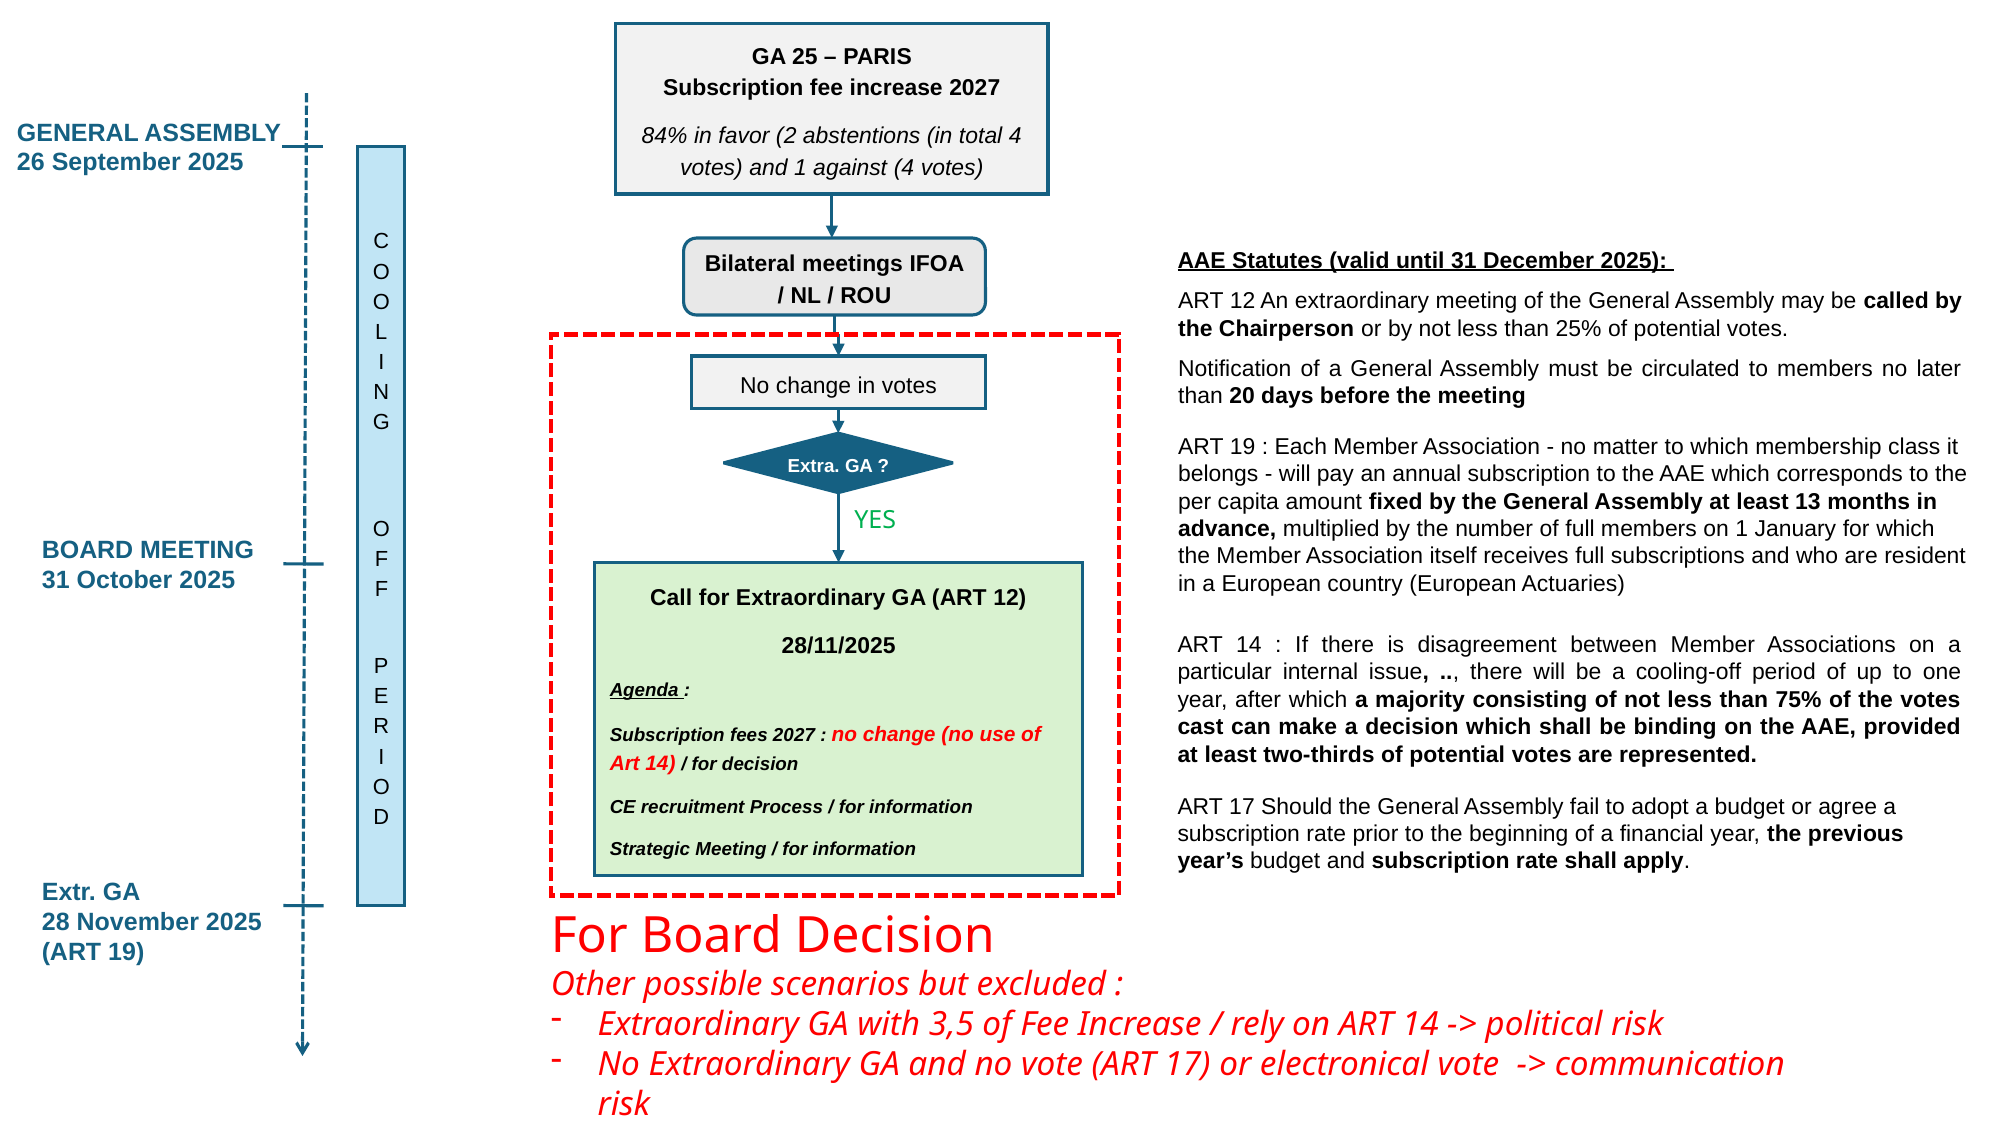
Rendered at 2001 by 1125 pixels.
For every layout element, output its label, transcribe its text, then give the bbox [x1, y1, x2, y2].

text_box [301, 92, 307, 108]
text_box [1, 108, 324, 185]
text_box ART 17 Should the General Assembly fail to adopt a budget or agree a subscription rate prior to the beginning of a financial year, the previous year’s budget and subscription rate shall apply. [1162, 783, 1987, 881]
text_box COOLING OFF PERIOD [356, 145, 406, 907]
text_box Extra. GA ? [723, 431, 954, 495]
text_box AAE Statutes (valid until 31 December 2025): [1162, 237, 1977, 308]
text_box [815, 332, 858, 338]
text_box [26, 525, 335, 603]
text_box Bilateral meetings IFOA / NL / ROU [682, 236, 988, 317]
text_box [301, 975, 307, 1057]
text_box ART 12 An extraordinary meeting of the General Assembly may be called by the Chairperson or by not less than 25% of potential votes. Notification of a General Assembly must be circulated to members no later than 20 days before the meeting [1163, 276, 1977, 416]
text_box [26, 867, 335, 975]
text_box For Board Decision Other possible scenarios but excluded : Extraordinary GA with 3,5 of Fee Increase / rely on ART 14 -> political risk No Extraordinary GA and no vote (ART 17) or electronical vote -> communication risk [536, 894, 1846, 1125]
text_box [301, 603, 307, 867]
text_box ART 14 : If there is disagreement between Member Associations on a particular internal issue, .., there will be a cooling-off period of up to one year, after which a majority consisting of not less than 75% of the votes cast can make a decision which shall be binding on the AAE, provided at least two-thirds of potential votes are represented. [1162, 621, 1977, 783]
text_box GA 25 – PARIS Subscription fee increase 2027 84% in favor (2 abstentions (in total 4 votes) and 1 against (4 votes) [614, 22, 1050, 196]
text_box ART 19 : Each Member Association - no matter to which membership class it belongs - will pay an annual subscription to the AAE which corresponds to the per capita amount fixed by the General Assembly at least 13 months in advance, multiplied by the number of full members on 1 January for which the Member Association itself receives full subscriptions and who are resident in a European country (European Actuaries) [1163, 423, 1988, 604]
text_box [301, 185, 307, 525]
text_box [549, 333, 1121, 894]
